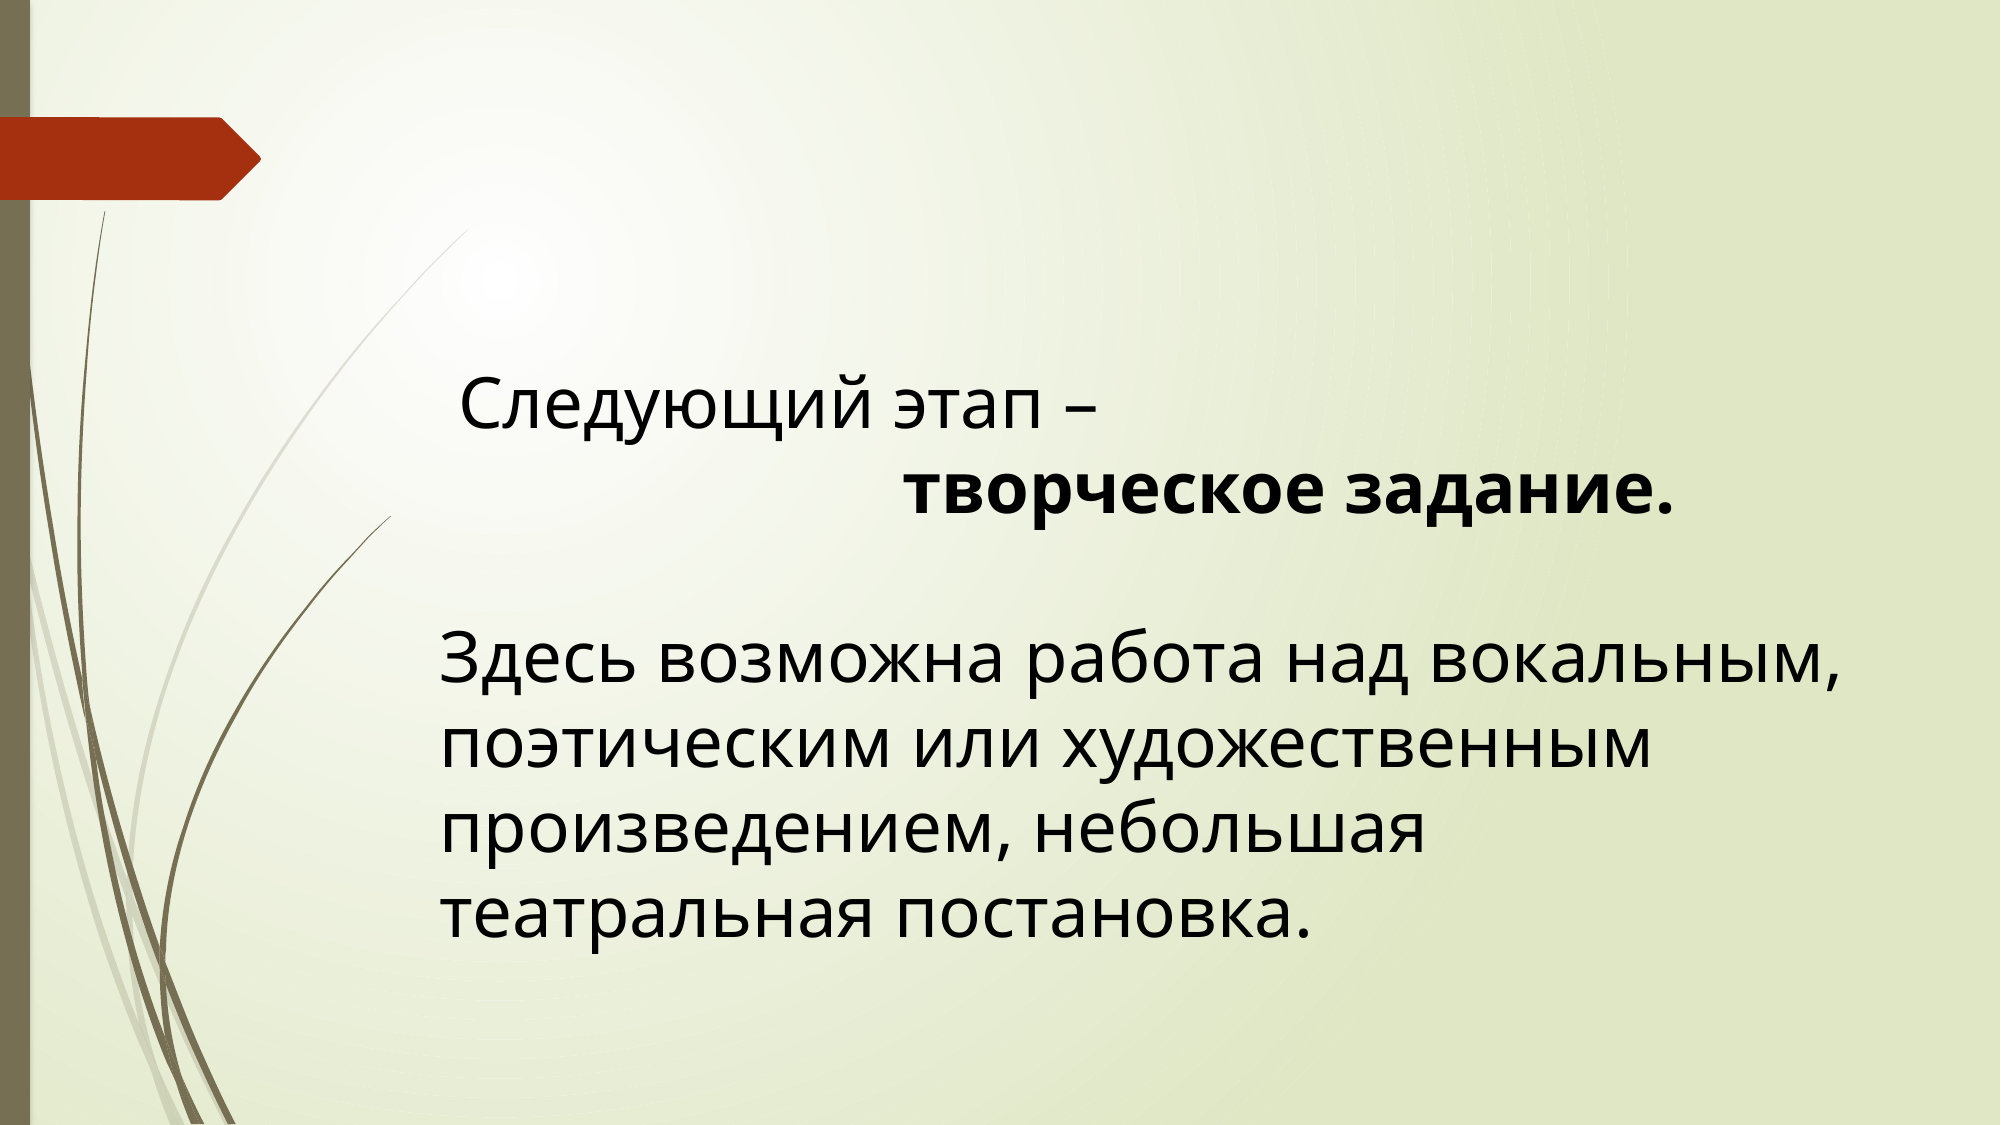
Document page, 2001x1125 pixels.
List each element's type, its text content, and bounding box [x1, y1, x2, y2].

list Следующий этап – творческое задание. Здесь возможна работа над вокальным, поэтическим или художественным произведением, небольшая театральная постановка. [424, 350, 1888, 970]
